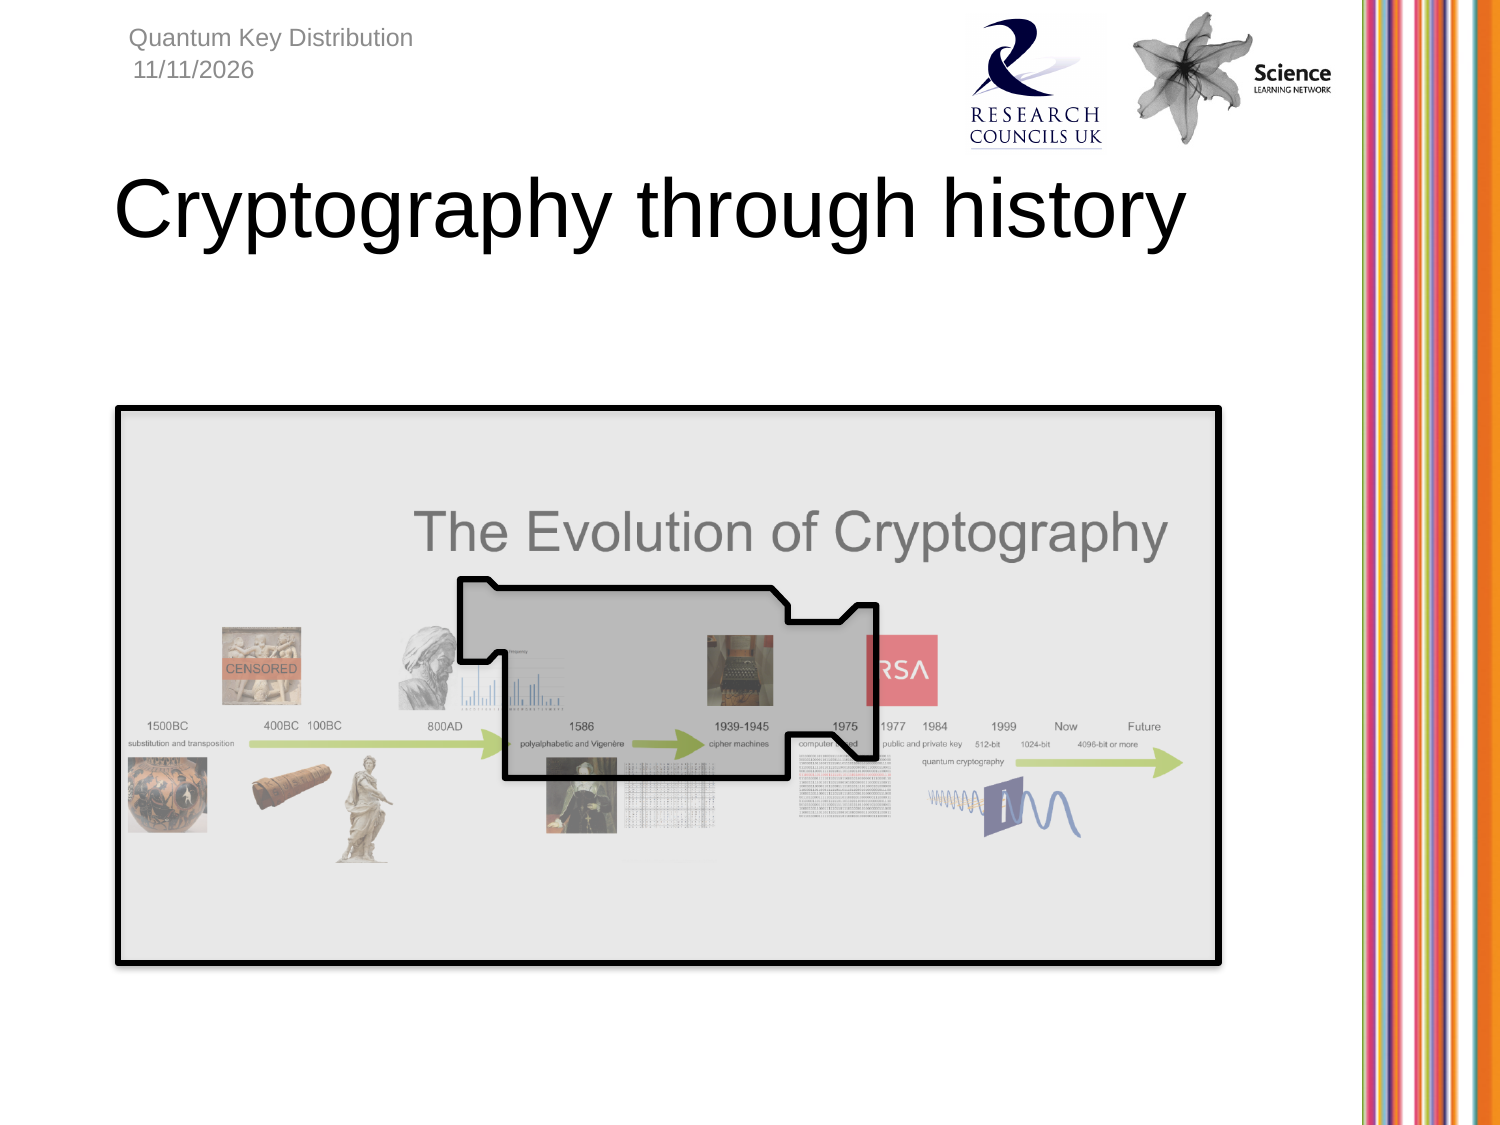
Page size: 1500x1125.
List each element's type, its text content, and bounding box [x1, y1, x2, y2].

picture [112, 486, 1193, 863]
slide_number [117, 67, 456, 99]
picture [1362, 0, 1500, 1125]
title Cryptography through history [113, 154, 1242, 306]
picture [1122, 0, 1341, 155]
footer Quantum Key Distribution [113, 6, 621, 67]
text_box [117, 407, 1219, 964]
picture [965, 13, 1107, 154]
